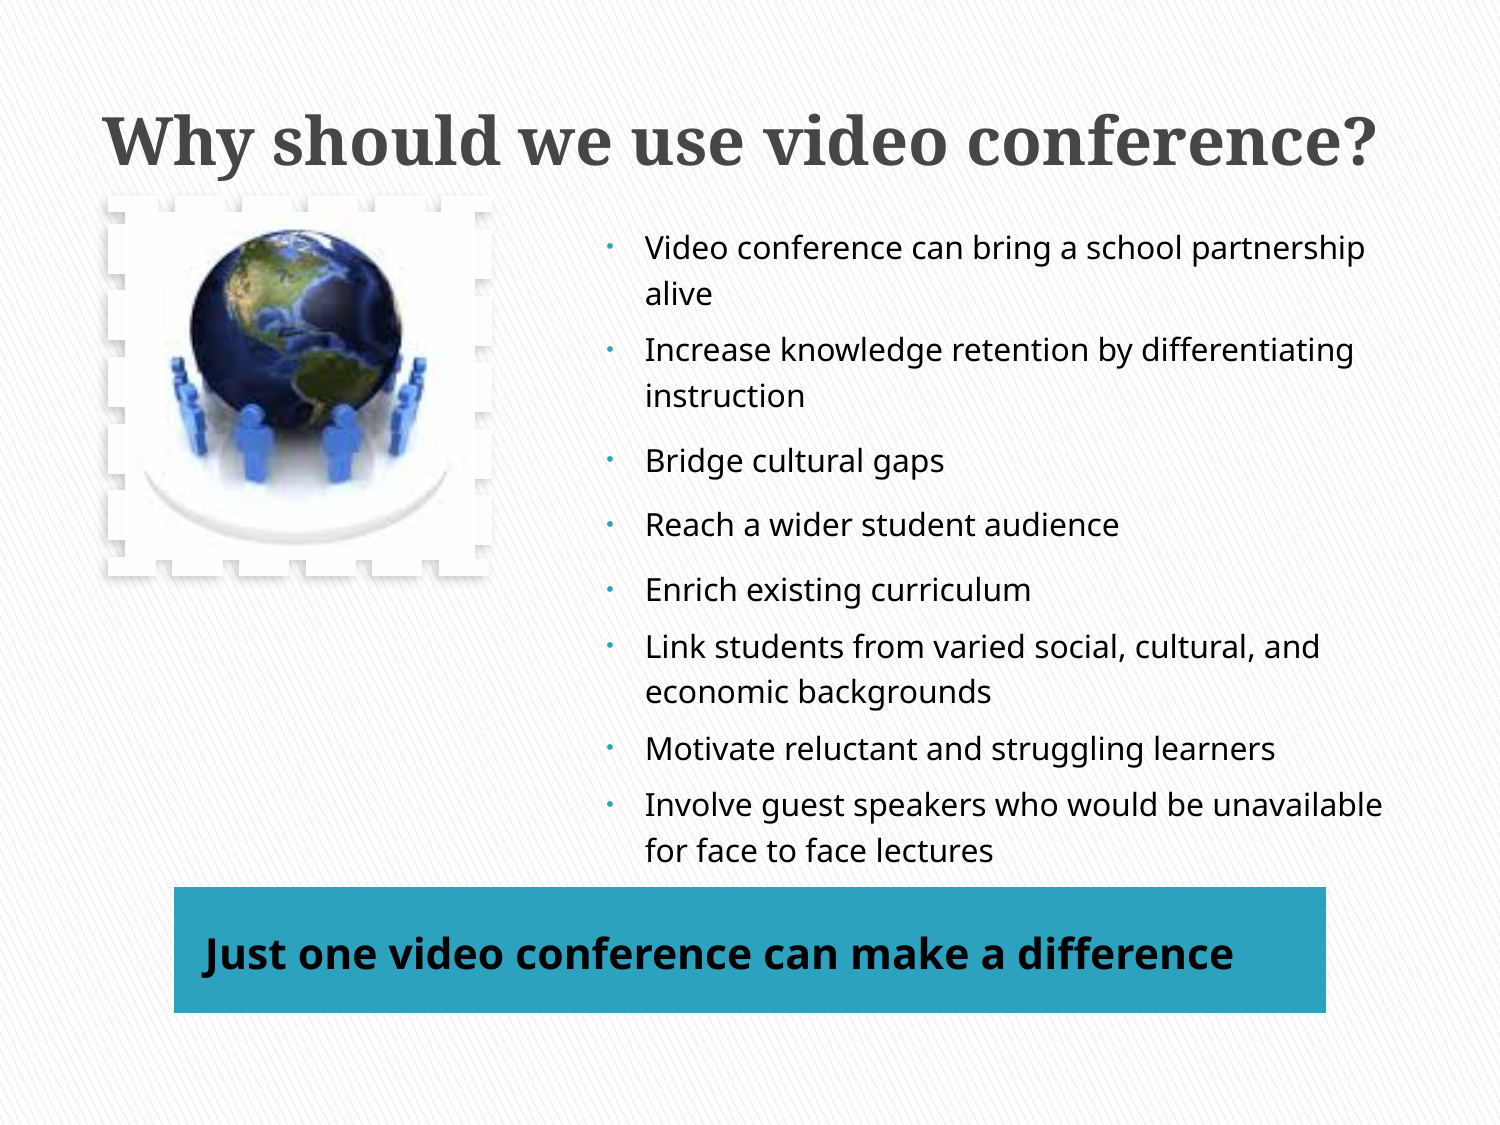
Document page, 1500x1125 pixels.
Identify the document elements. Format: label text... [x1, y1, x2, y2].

list Just one video conference can make a difference [174, 887, 1326, 1013]
title Why should we use video conference? [75, 44, 1425, 233]
list Video conference can bring a school partnership alive Increase knowledge retention by differentiating instruction Bridge cultural gaps Reach a wider student audience Enrich existing curriculum Link students from varied social, cultural, and economic backgrounds Motivate reluctant and struggling learners Involve guest speakers who would be unavailable for face to face lectures [575, 212, 1425, 884]
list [124, 212, 476, 560]
